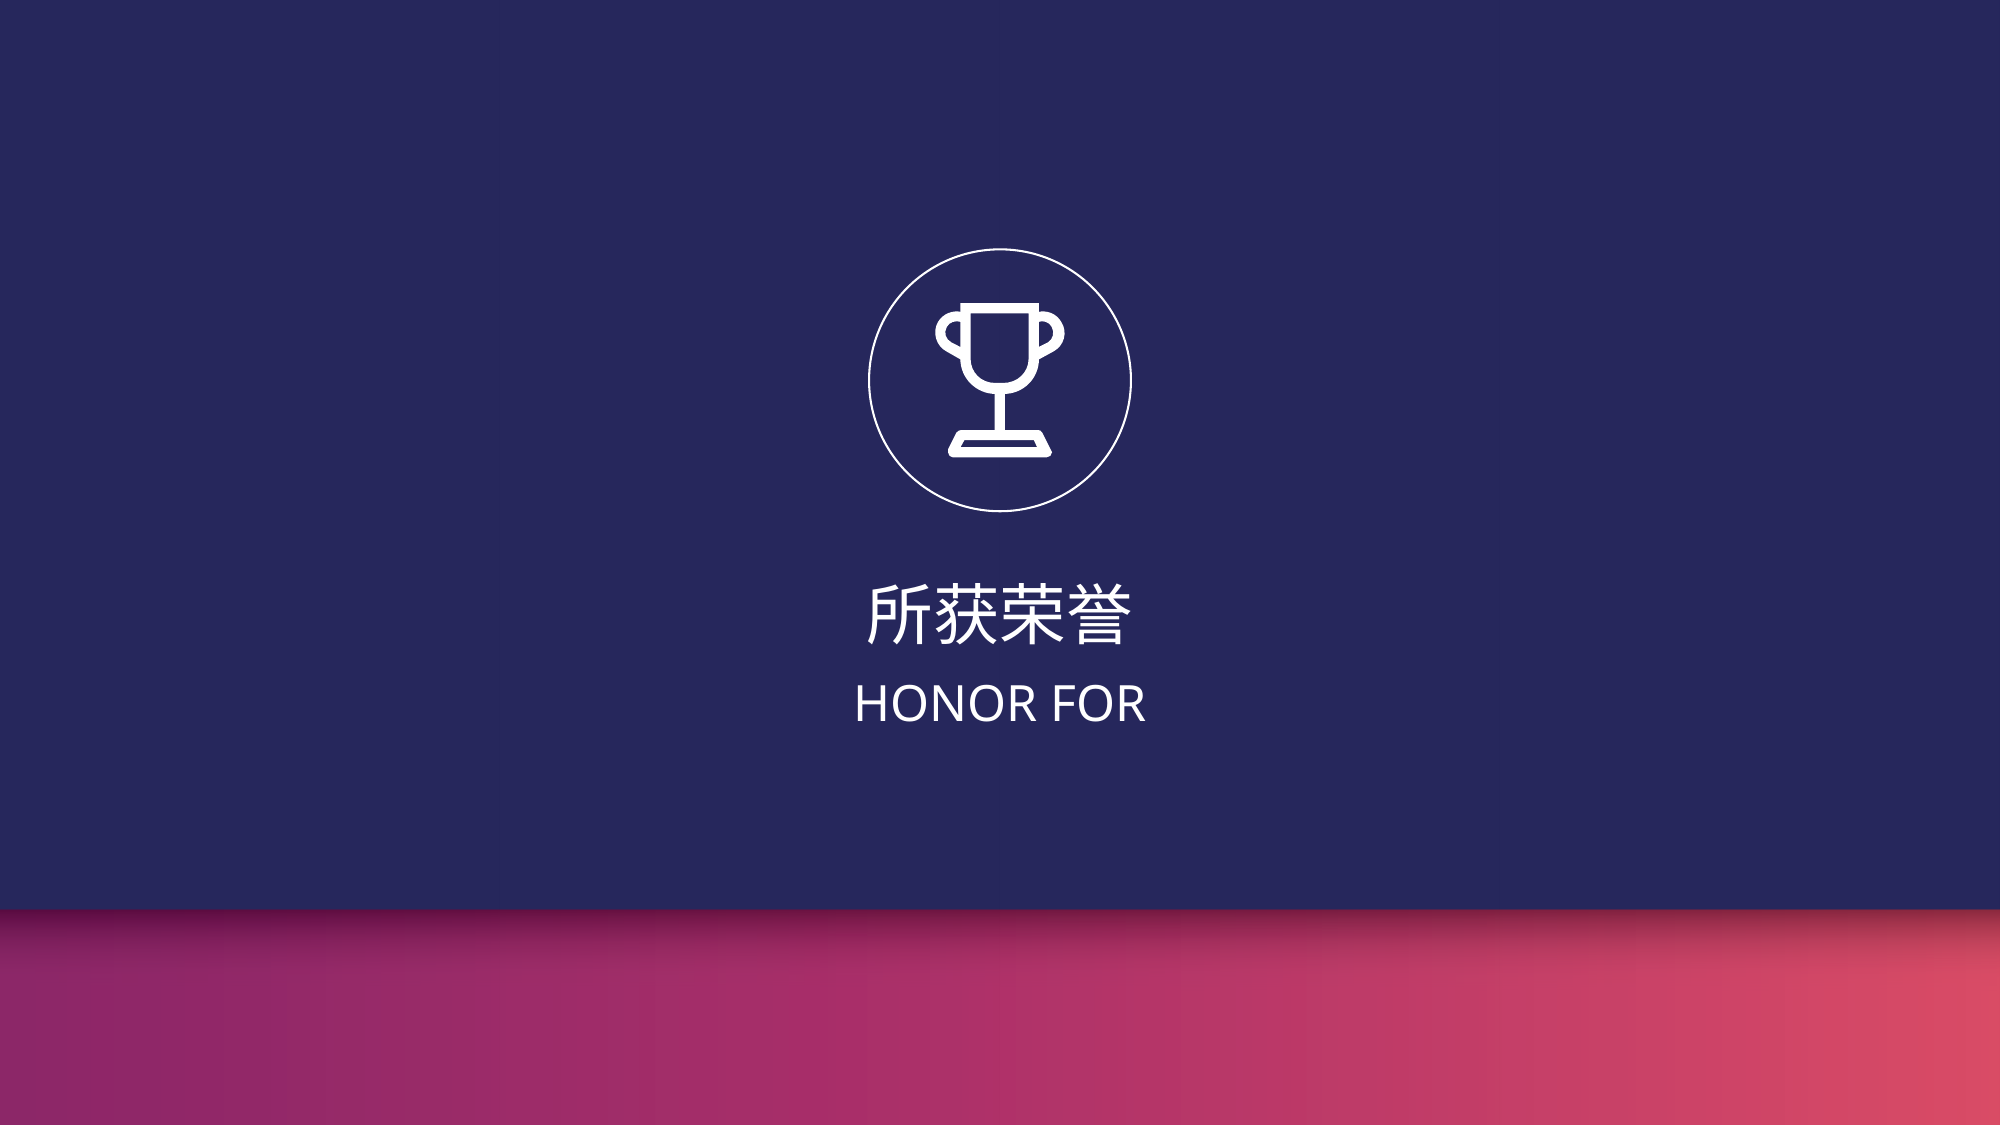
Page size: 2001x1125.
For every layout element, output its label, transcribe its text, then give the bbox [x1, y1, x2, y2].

text_box HONOR FOR [709, 663, 1291, 739]
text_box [869, 249, 1131, 512]
picture [0, 0, 2000, 1125]
text_box 所获荣誉 [709, 566, 1291, 661]
